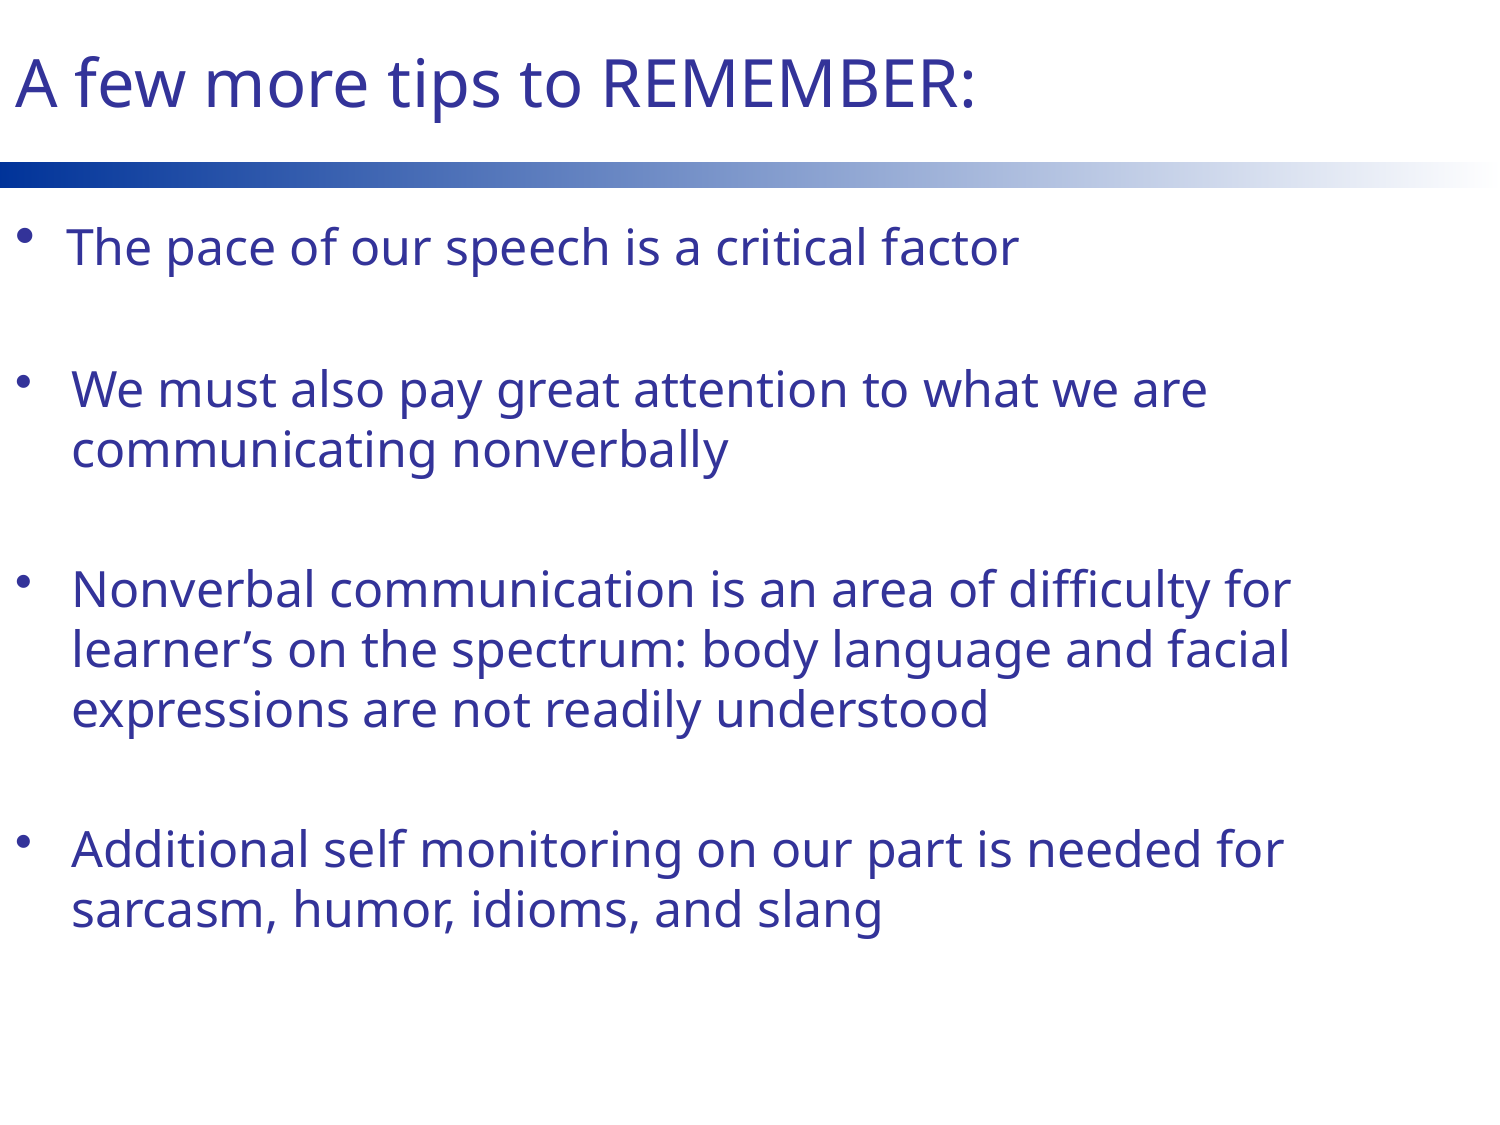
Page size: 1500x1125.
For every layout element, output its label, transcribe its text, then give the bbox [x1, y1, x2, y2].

title A few more tips to REMEMBER: [0, 0, 1488, 163]
list The pace of our speech is a critical factor We must also pay great attention to what we are communicating nonverbally Nonverbal communication is an area of difficulty for learner’s on the spectrum: body language and facial expressions are not readily understood Additional self monitoring on our part is needed for sarcasm, humor, idioms, and slang [0, 200, 1500, 1125]
